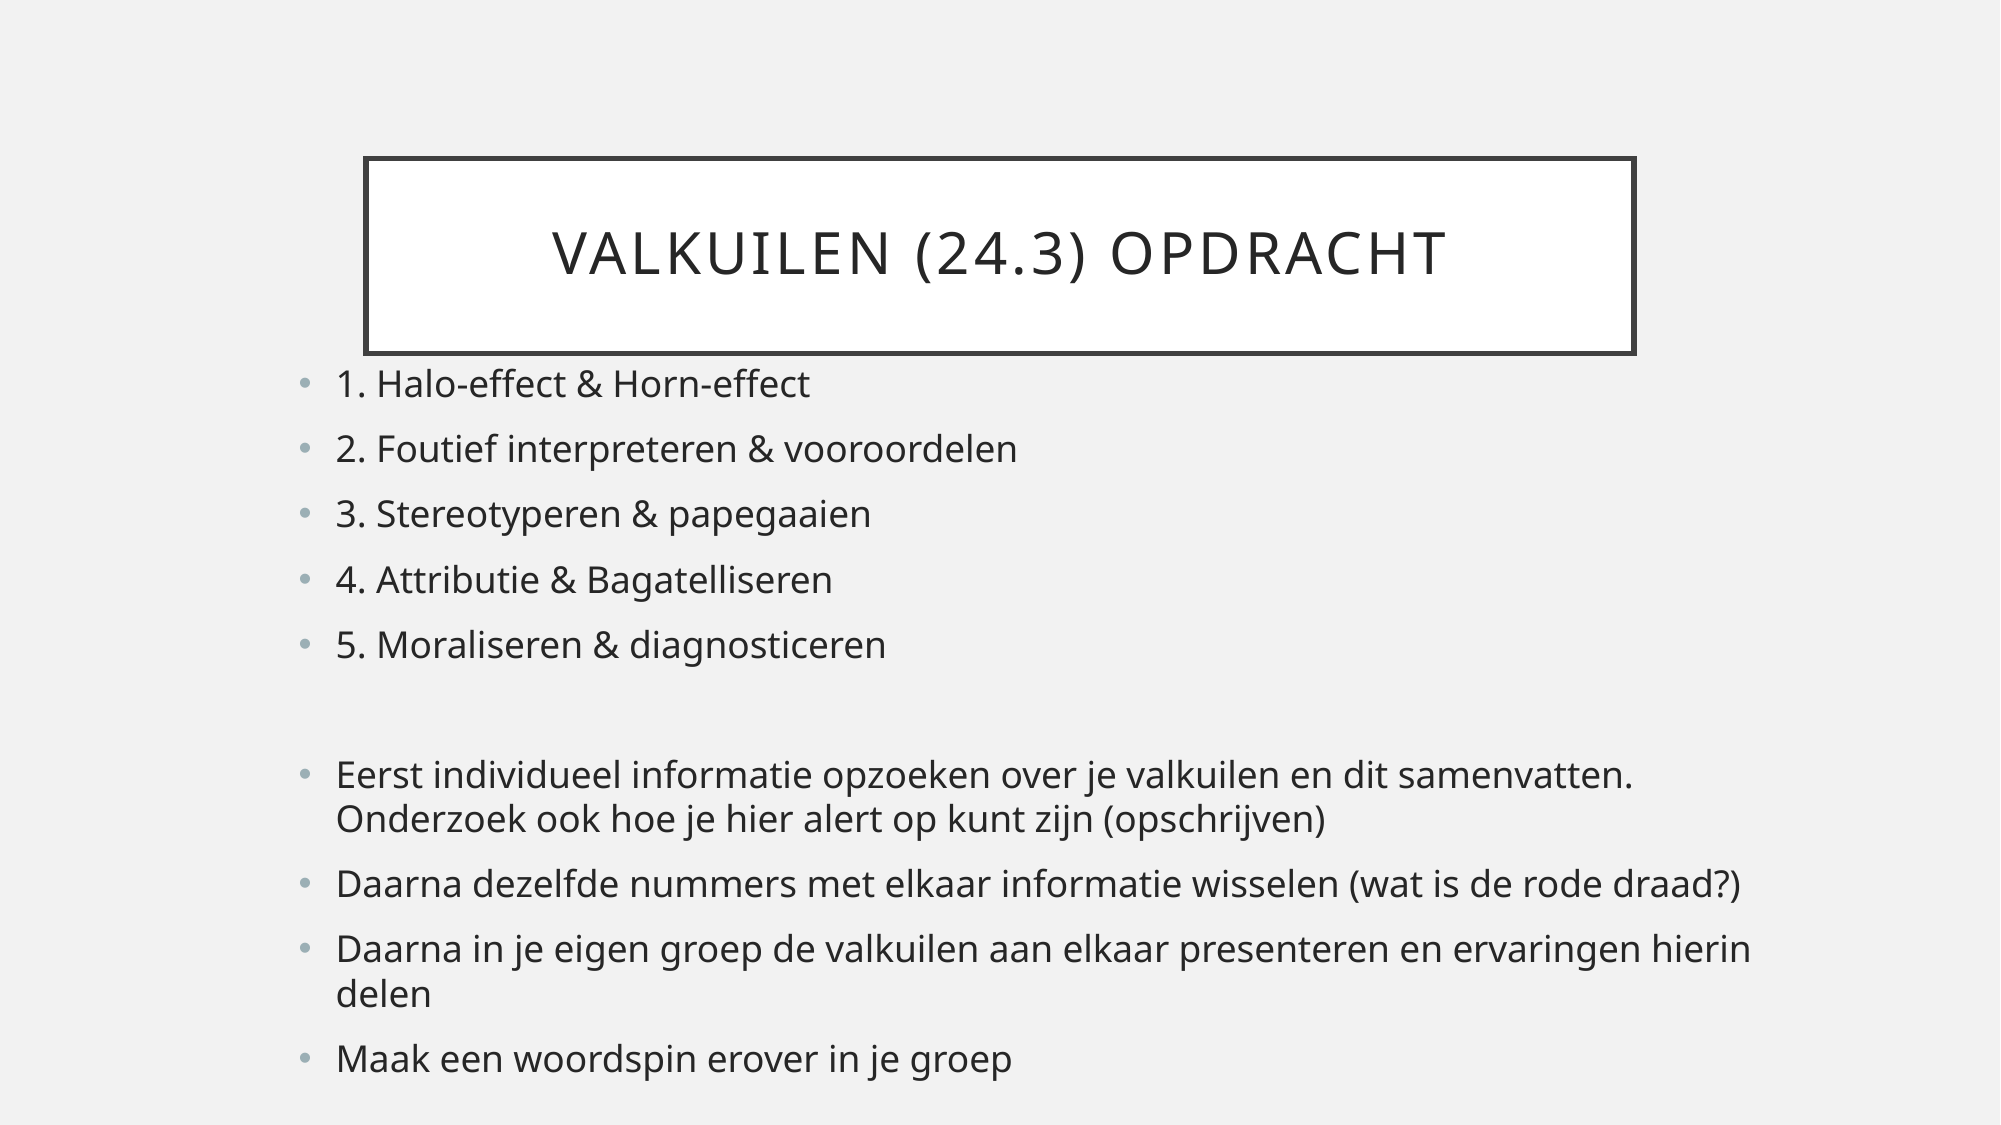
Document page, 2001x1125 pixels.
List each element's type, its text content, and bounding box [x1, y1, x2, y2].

list 1. Halo-effect & Horn-effect 2. Foutief interpreteren & vooroordelen 3. Stereotyperen & papegaaien 4. Attributie & Bagatelliseren 5. Moraliseren & diagnosticeren Eerst individueel informatie opzoeken over je valkuilen en dit samenvatten. Onderzoek ook hoe je hier alert op kunt zijn (opschrijven) Daarna dezelfde nummers met elkaar informatie wisselen (wat is de rode draad?) Daarna in je eigen groep de valkuilen aan elkaar presenteren en ervaringen hierin delen Maak een woordspin erover in je groep [283, 353, 1768, 1102]
title Valkuilen (24.3) Opdracht [363, 156, 1637, 353]
